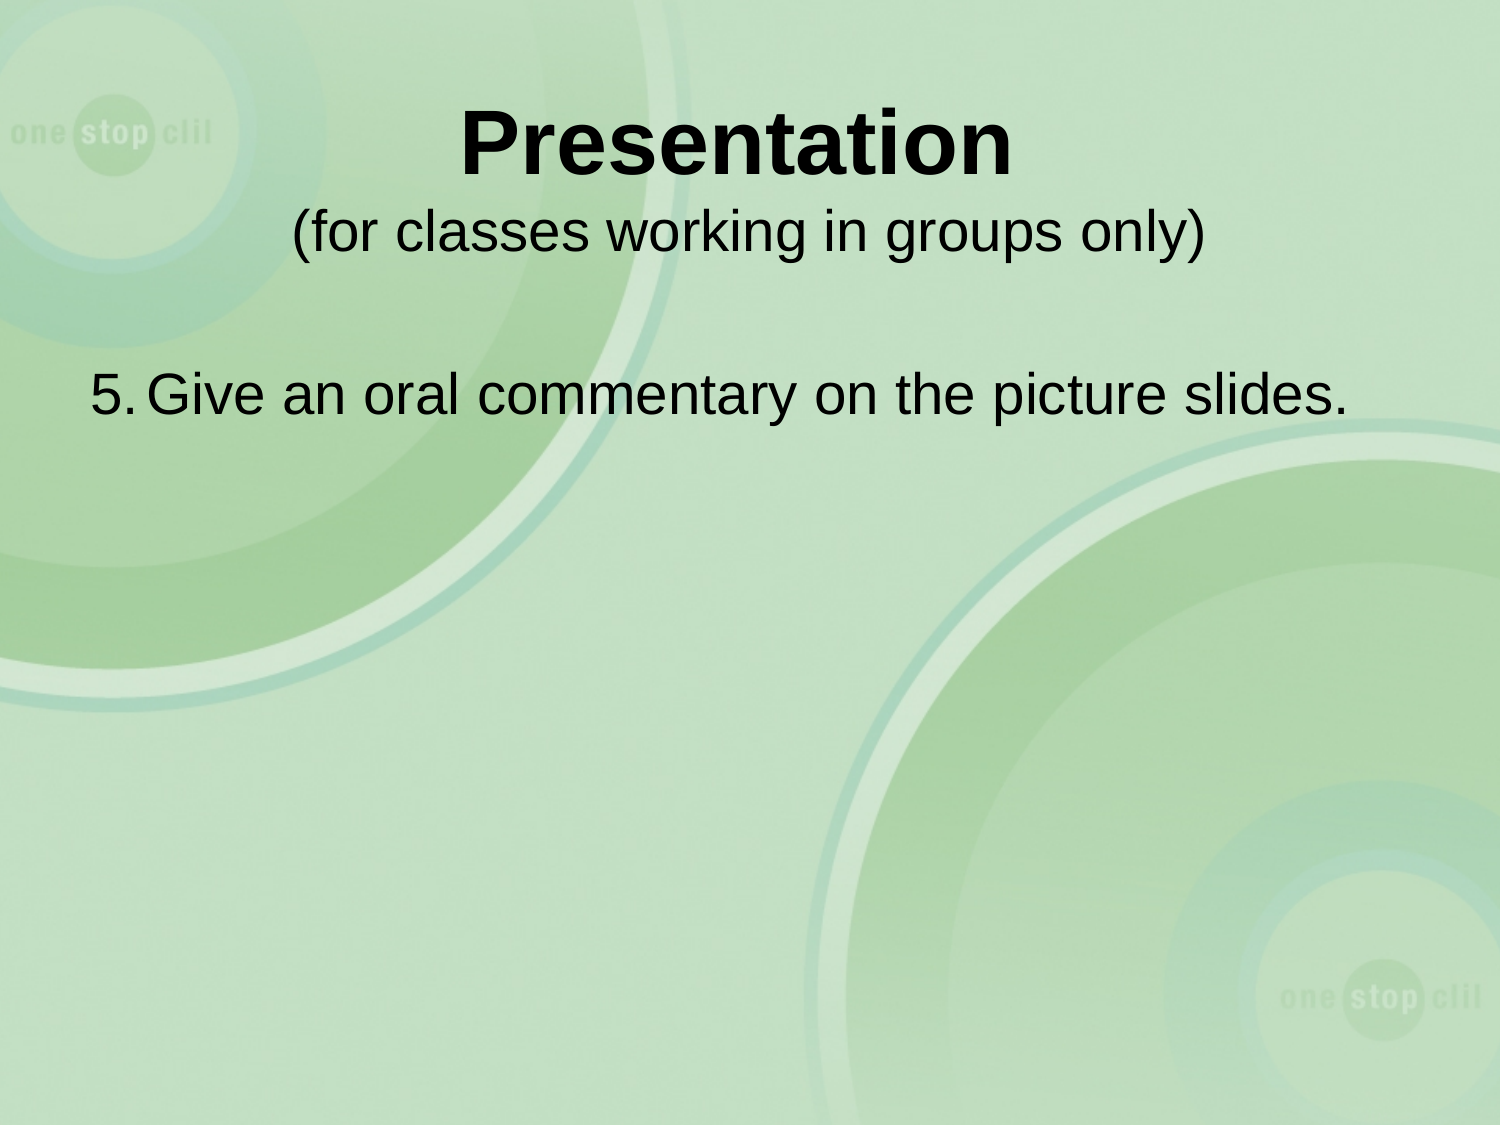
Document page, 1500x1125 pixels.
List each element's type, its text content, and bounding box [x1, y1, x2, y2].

title Presentation (for classes working in groups only) [75, 79, 1425, 267]
list 5. Give an oral commentary on the picture slides. [75, 267, 1425, 1010]
picture [0, 0, 1500, 1125]
